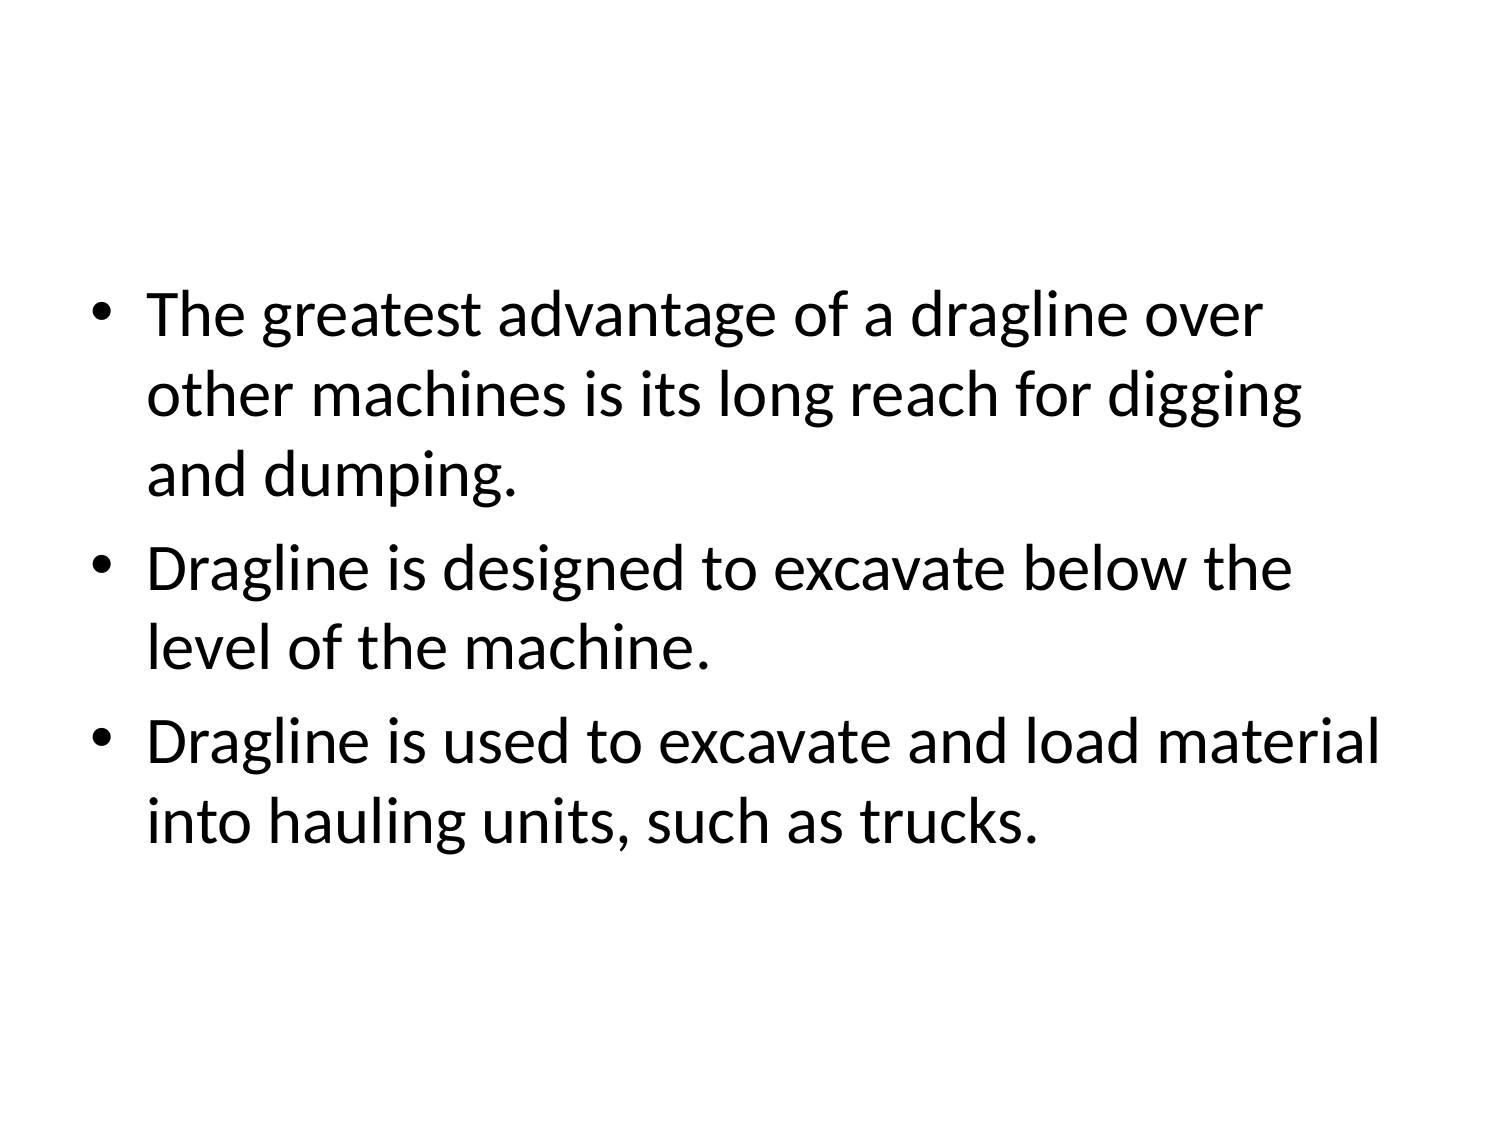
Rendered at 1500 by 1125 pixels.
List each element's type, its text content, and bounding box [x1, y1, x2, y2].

list The greatest advantage of a dragline over other machines is its long reach for digging and dumping. Dragline is designed to excavate below the level of the machine. Dragline is used to excavate and load material into hauling units, such as trucks. [75, 262, 1425, 1005]
